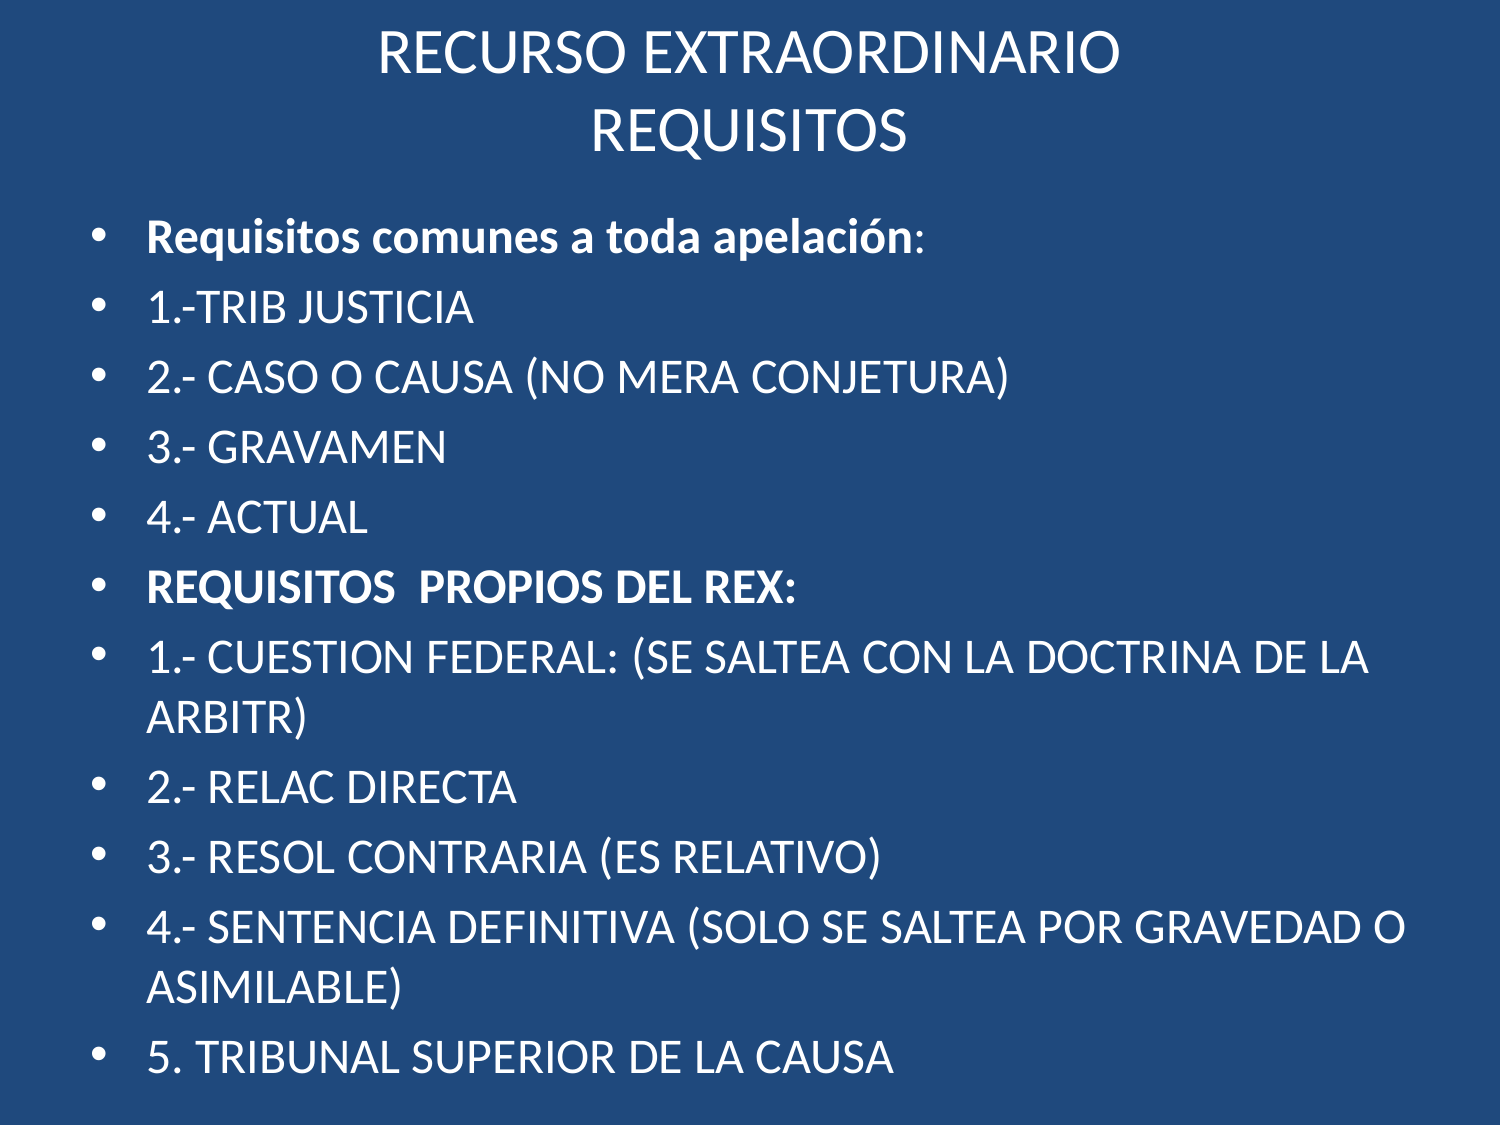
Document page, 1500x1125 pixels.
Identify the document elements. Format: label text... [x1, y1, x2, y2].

list Requisitos comunes a toda apelación: 1.-TRIB JUSTICIA 2.- CASO O CAUSA (NO MERA CONJETURA) 3.- GRAVAMEN 4.- ACTUAL REQUISITOS PROPIOS DEL REX: 1.- CUESTION FEDERAL: (SE SALTEA CON LA DOCTRINA DE LA ARBITR) 2.- RELAC DIRECTA 3.- RESOL CONTRARIA (ES RELATIVO) 4.- SENTENCIA DEFINITIVA (SOLO SE SALTEA POR GRAVEDAD O ASIMILABLE) 5. TRIBUNAL SUPERIOR DE LA CAUSA [75, 196, 1471, 1059]
title RECURSO EXTRAORDINARIO REQUISITOS [17, 0, 1483, 173]
